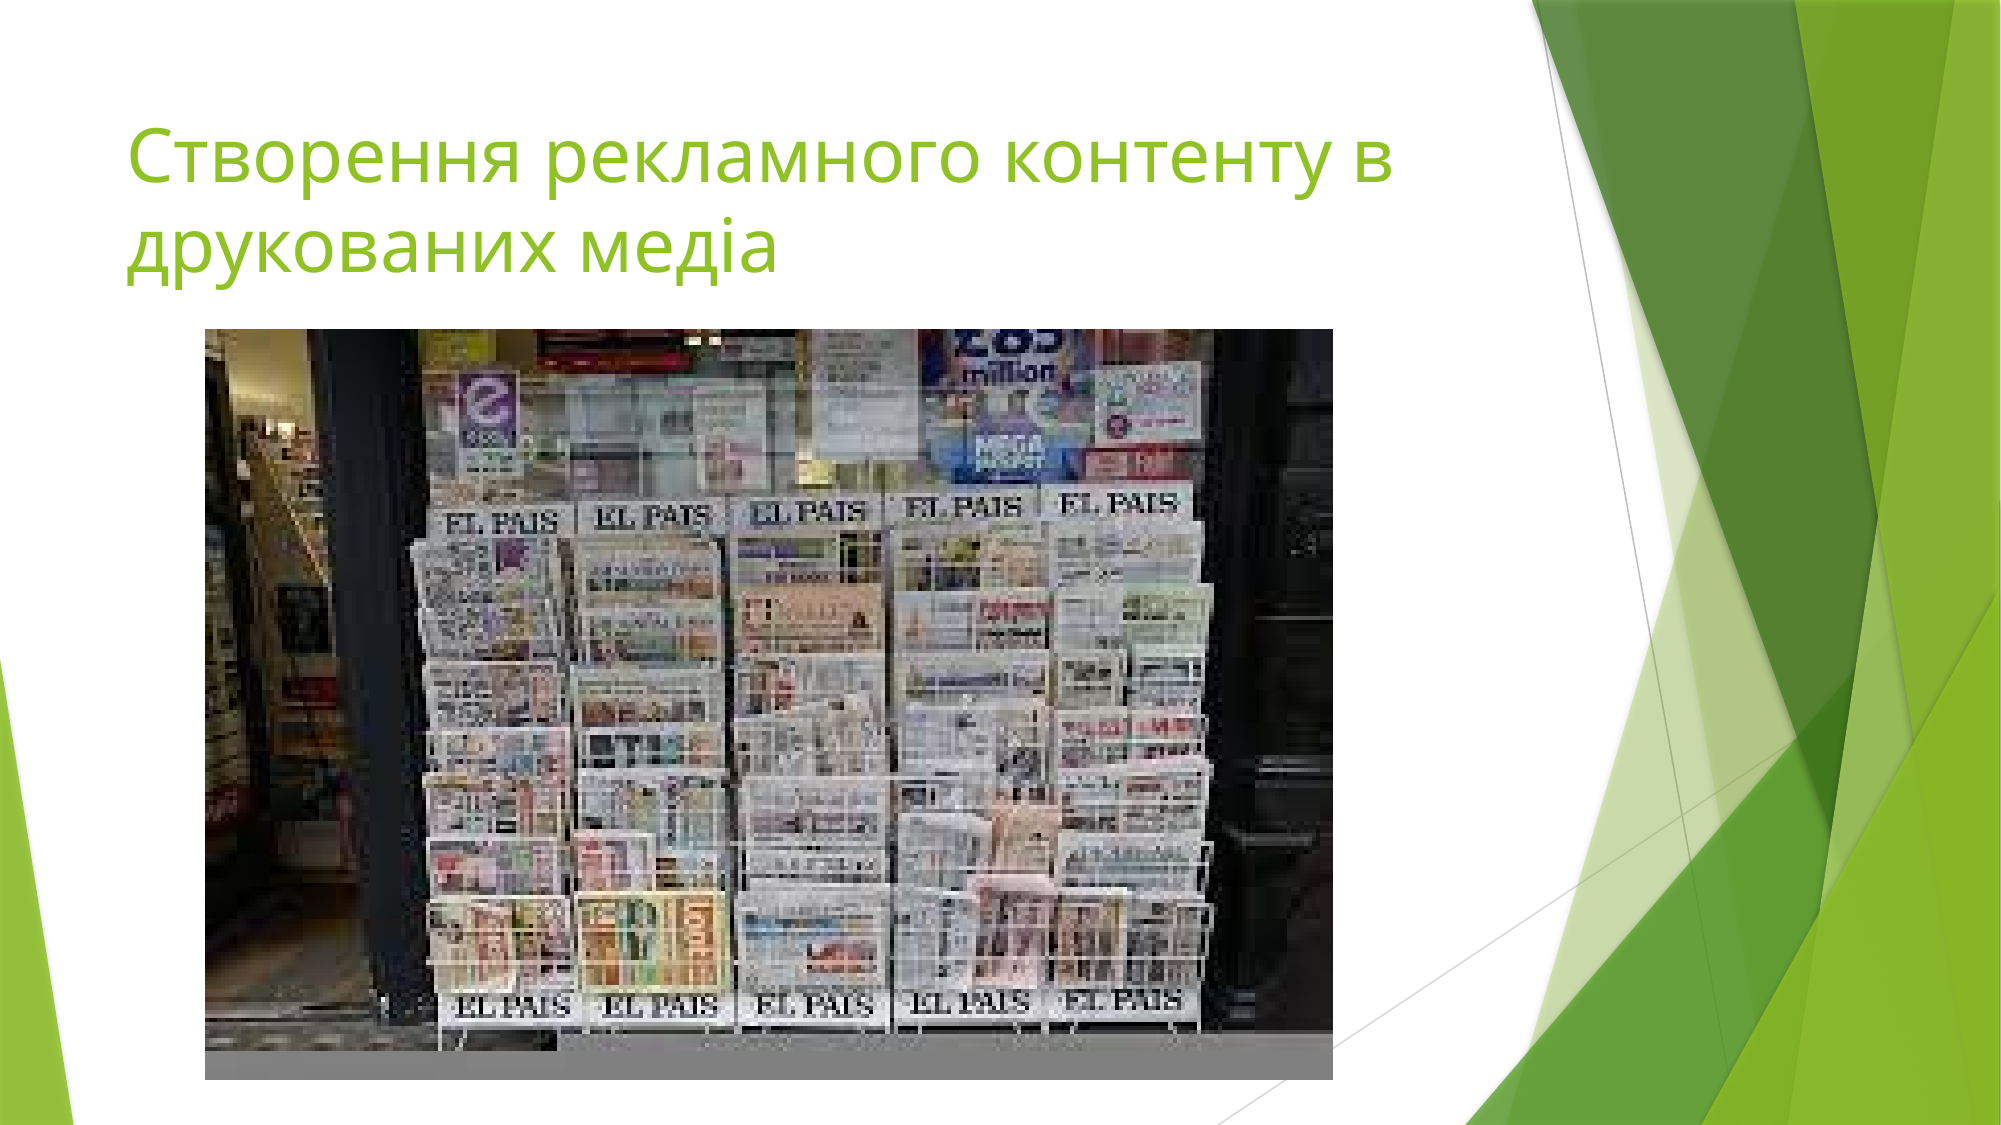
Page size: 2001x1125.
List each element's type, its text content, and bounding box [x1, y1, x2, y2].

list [204, 328, 1334, 1080]
title Створення рекламного контенту в друкованих медіа [111, 99, 1522, 317]
